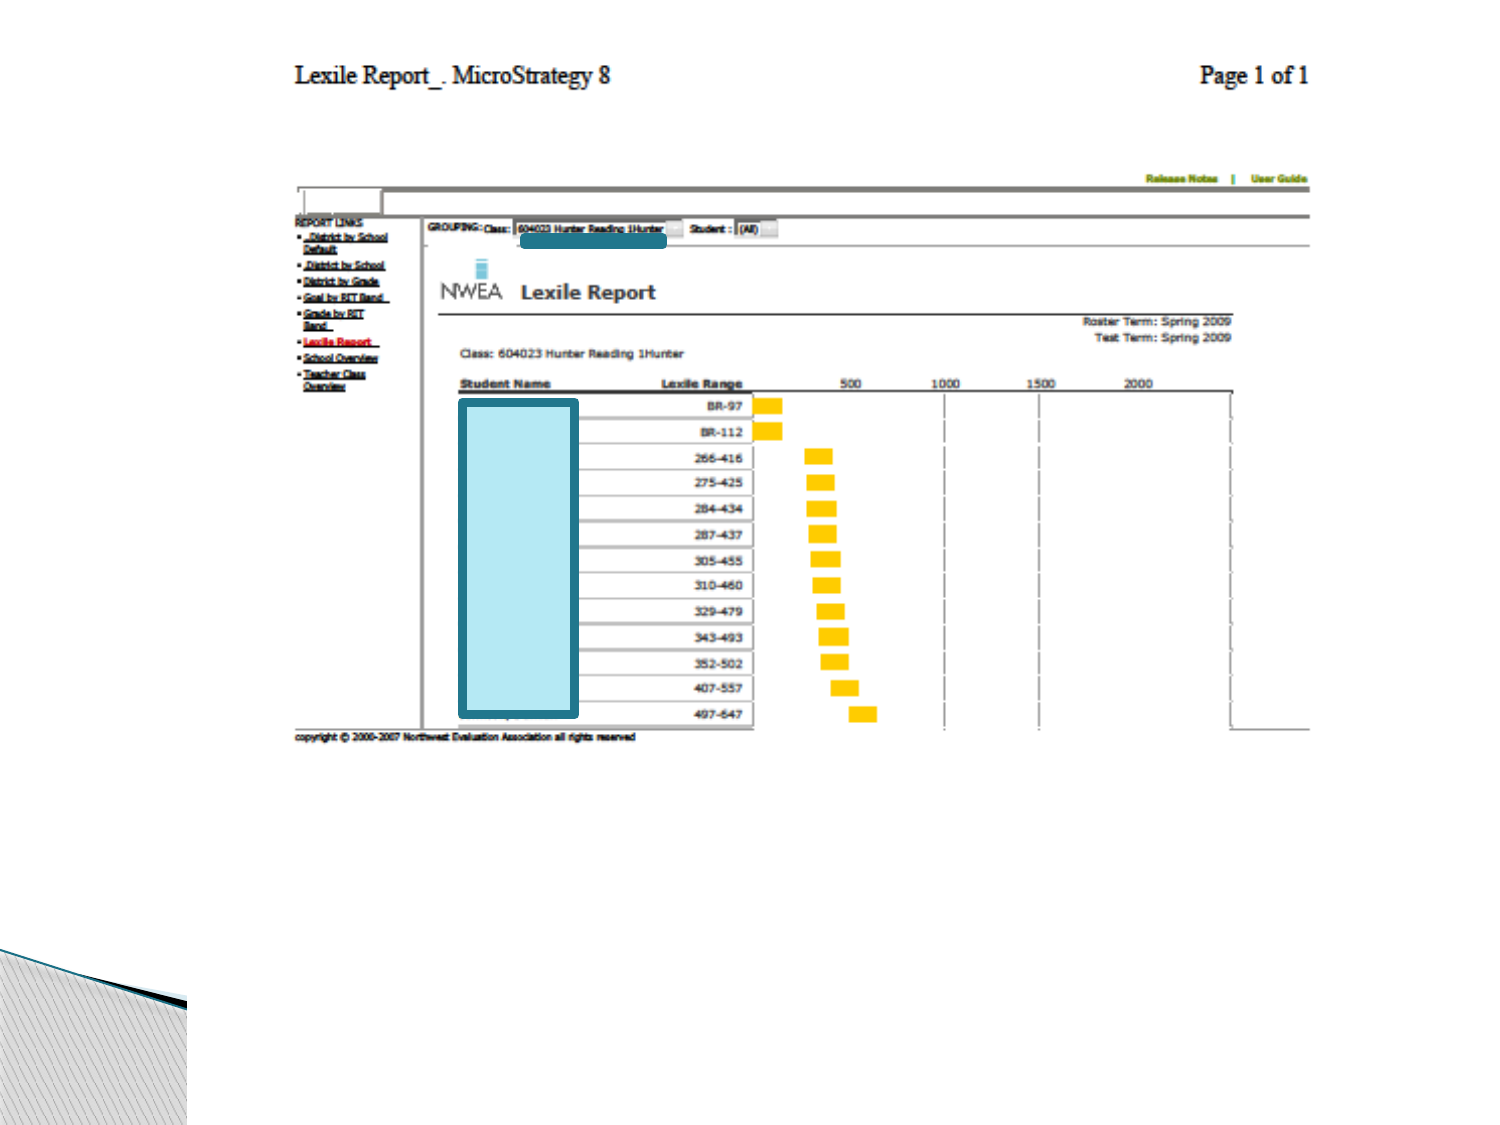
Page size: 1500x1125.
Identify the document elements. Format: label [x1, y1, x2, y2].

text_box [187, 62, 1419, 1125]
